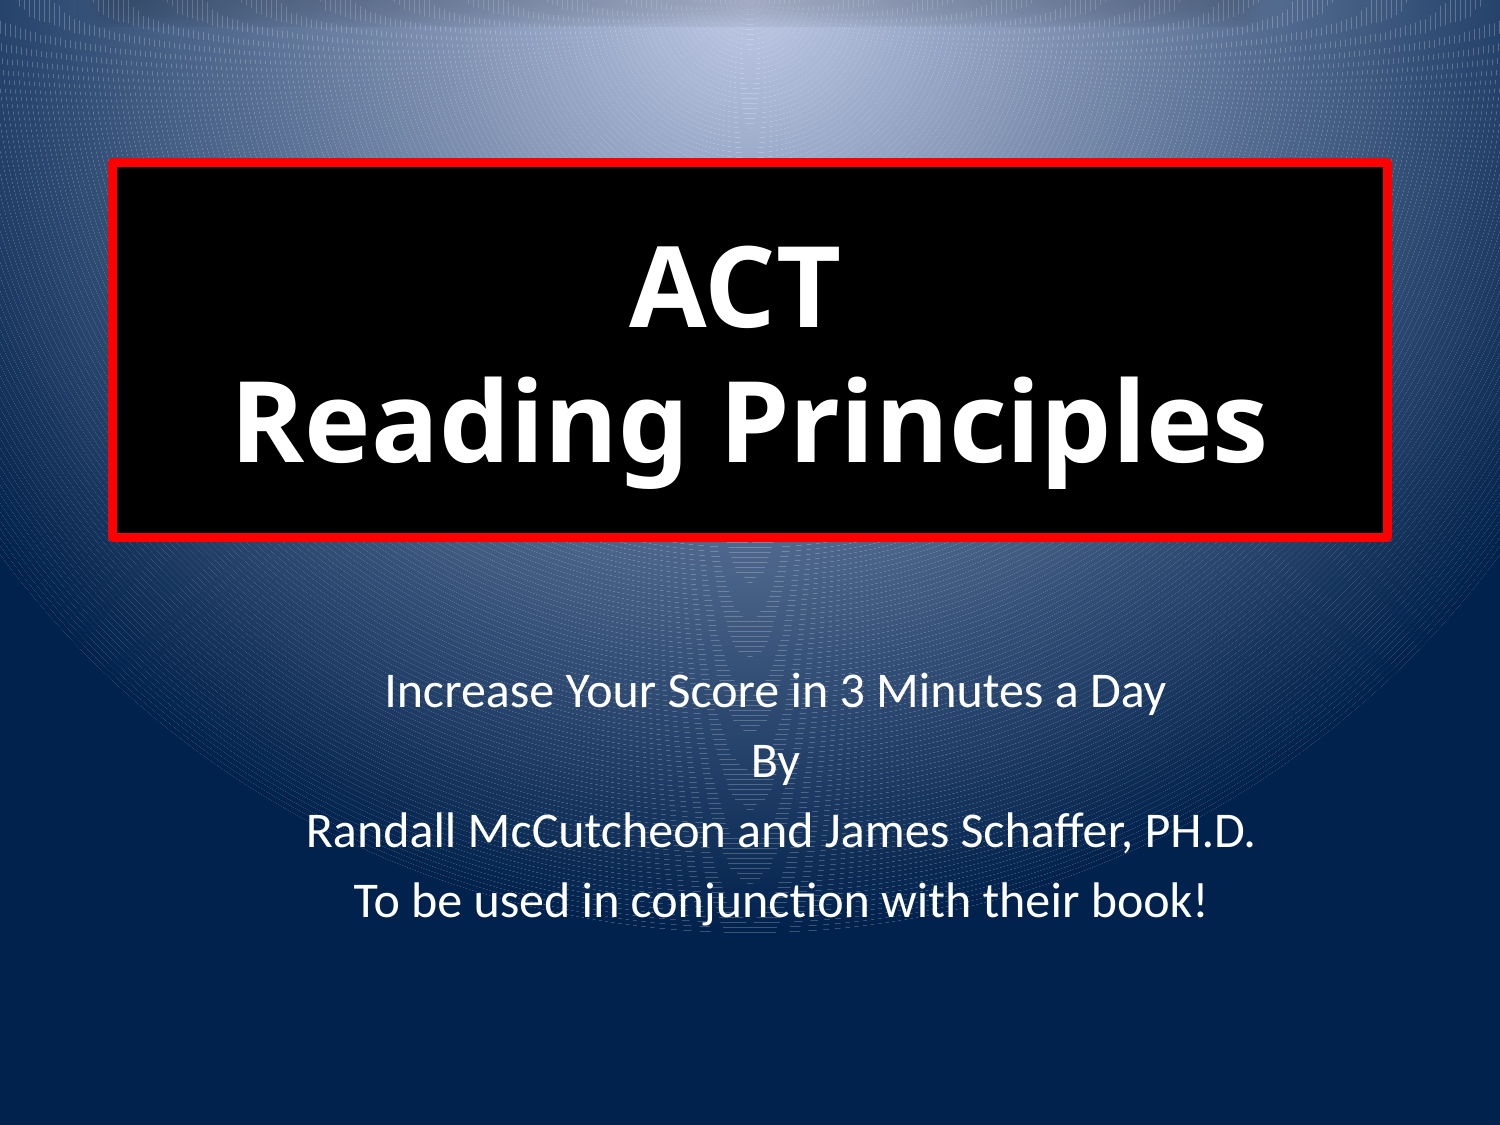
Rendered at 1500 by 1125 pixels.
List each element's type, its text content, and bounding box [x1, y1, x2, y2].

subtitle Increase Your Score in 3 Minutes a Day By Randall McCutcheon and James Schaffer, PH.D. To be used in conjunction with their book! [150, 650, 1413, 938]
title ACT Reading Principles [112, 162, 1388, 538]
